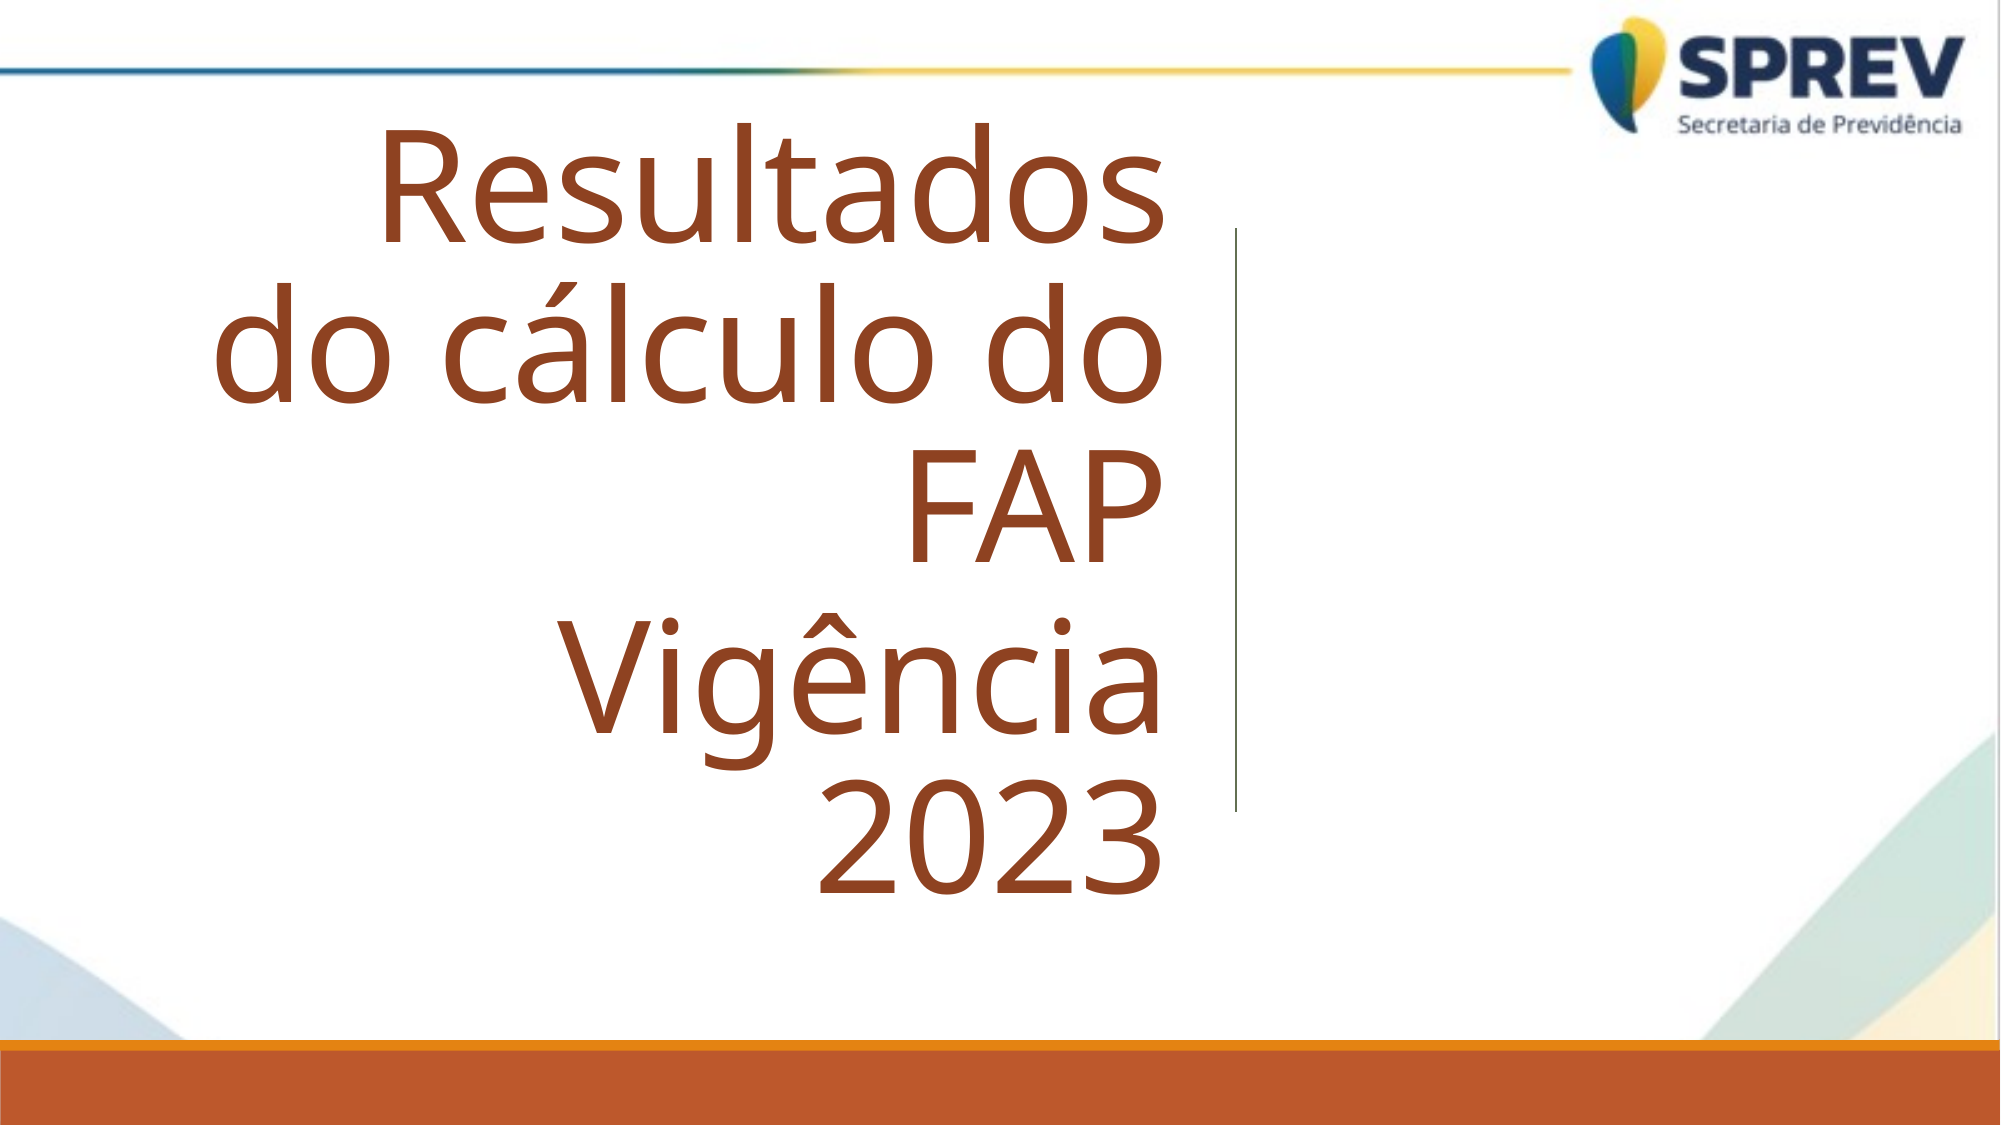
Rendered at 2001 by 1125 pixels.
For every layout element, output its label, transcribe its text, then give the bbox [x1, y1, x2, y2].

text_box [0, 0, 2000, 1039]
text_box [0, 1039, 2000, 1052]
text_box Resultados do cálculo do FAP Vigência 2023 [158, 105, 1185, 935]
text_box [0, 1052, 2000, 1125]
